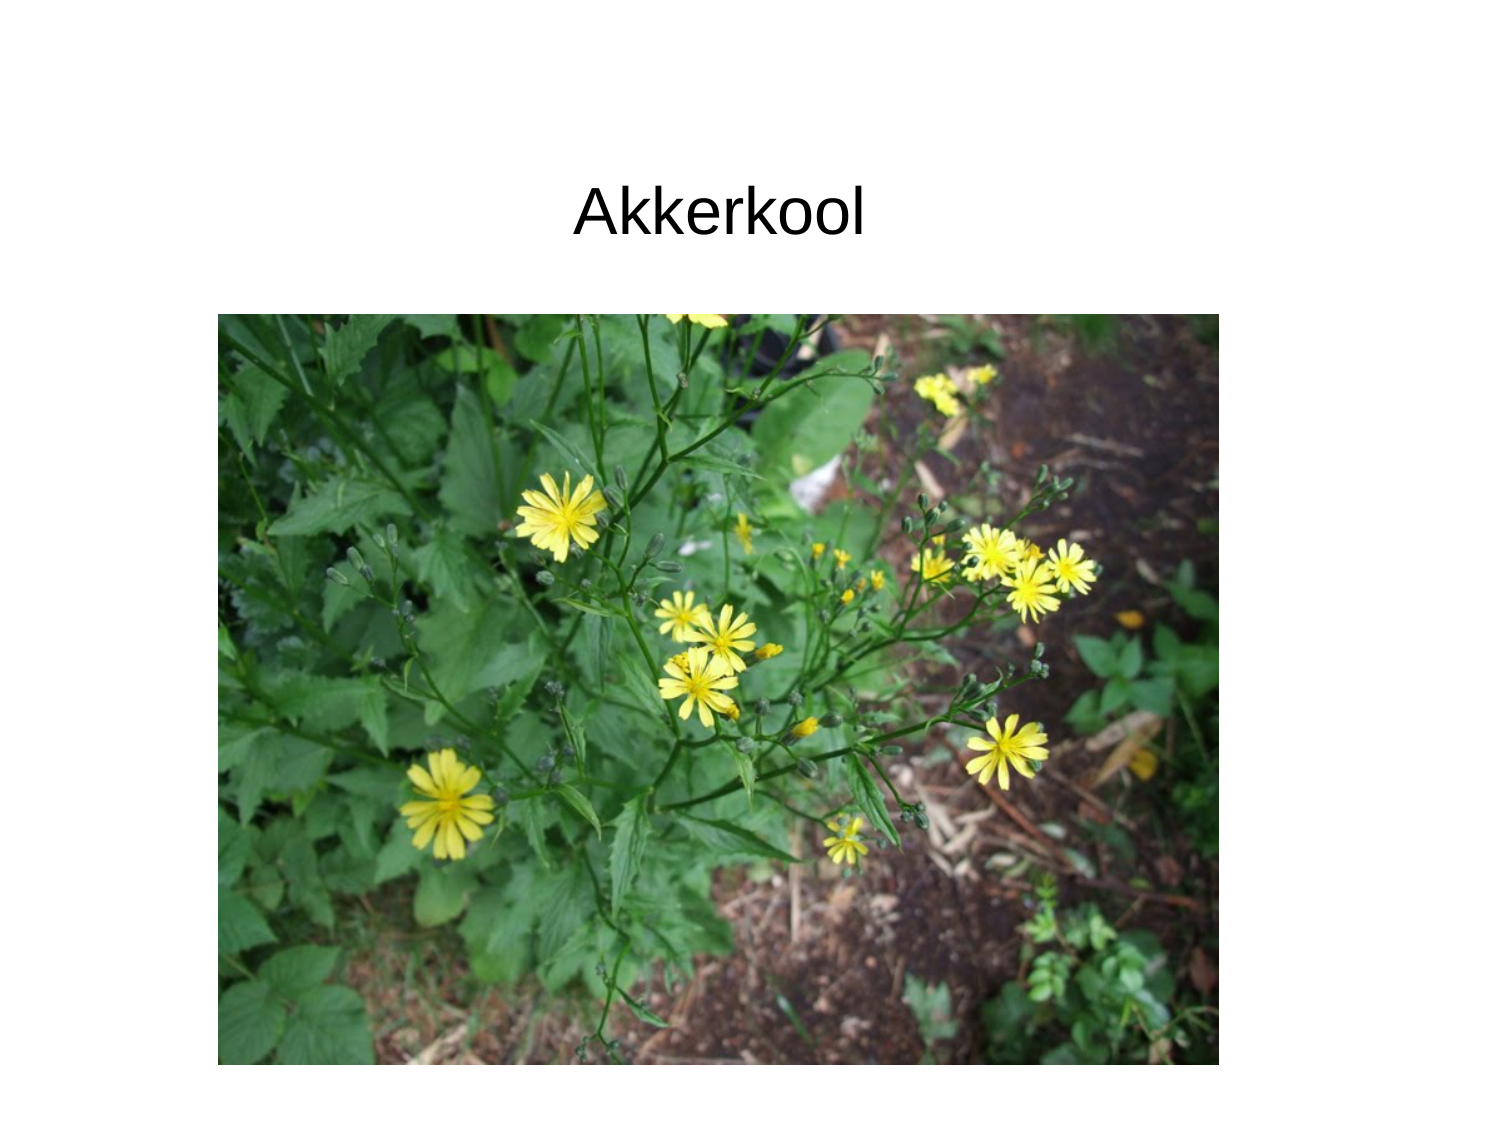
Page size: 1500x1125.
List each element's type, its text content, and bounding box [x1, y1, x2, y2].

picture [218, 314, 1219, 1065]
text_box Akkerkool [230, 160, 1211, 256]
